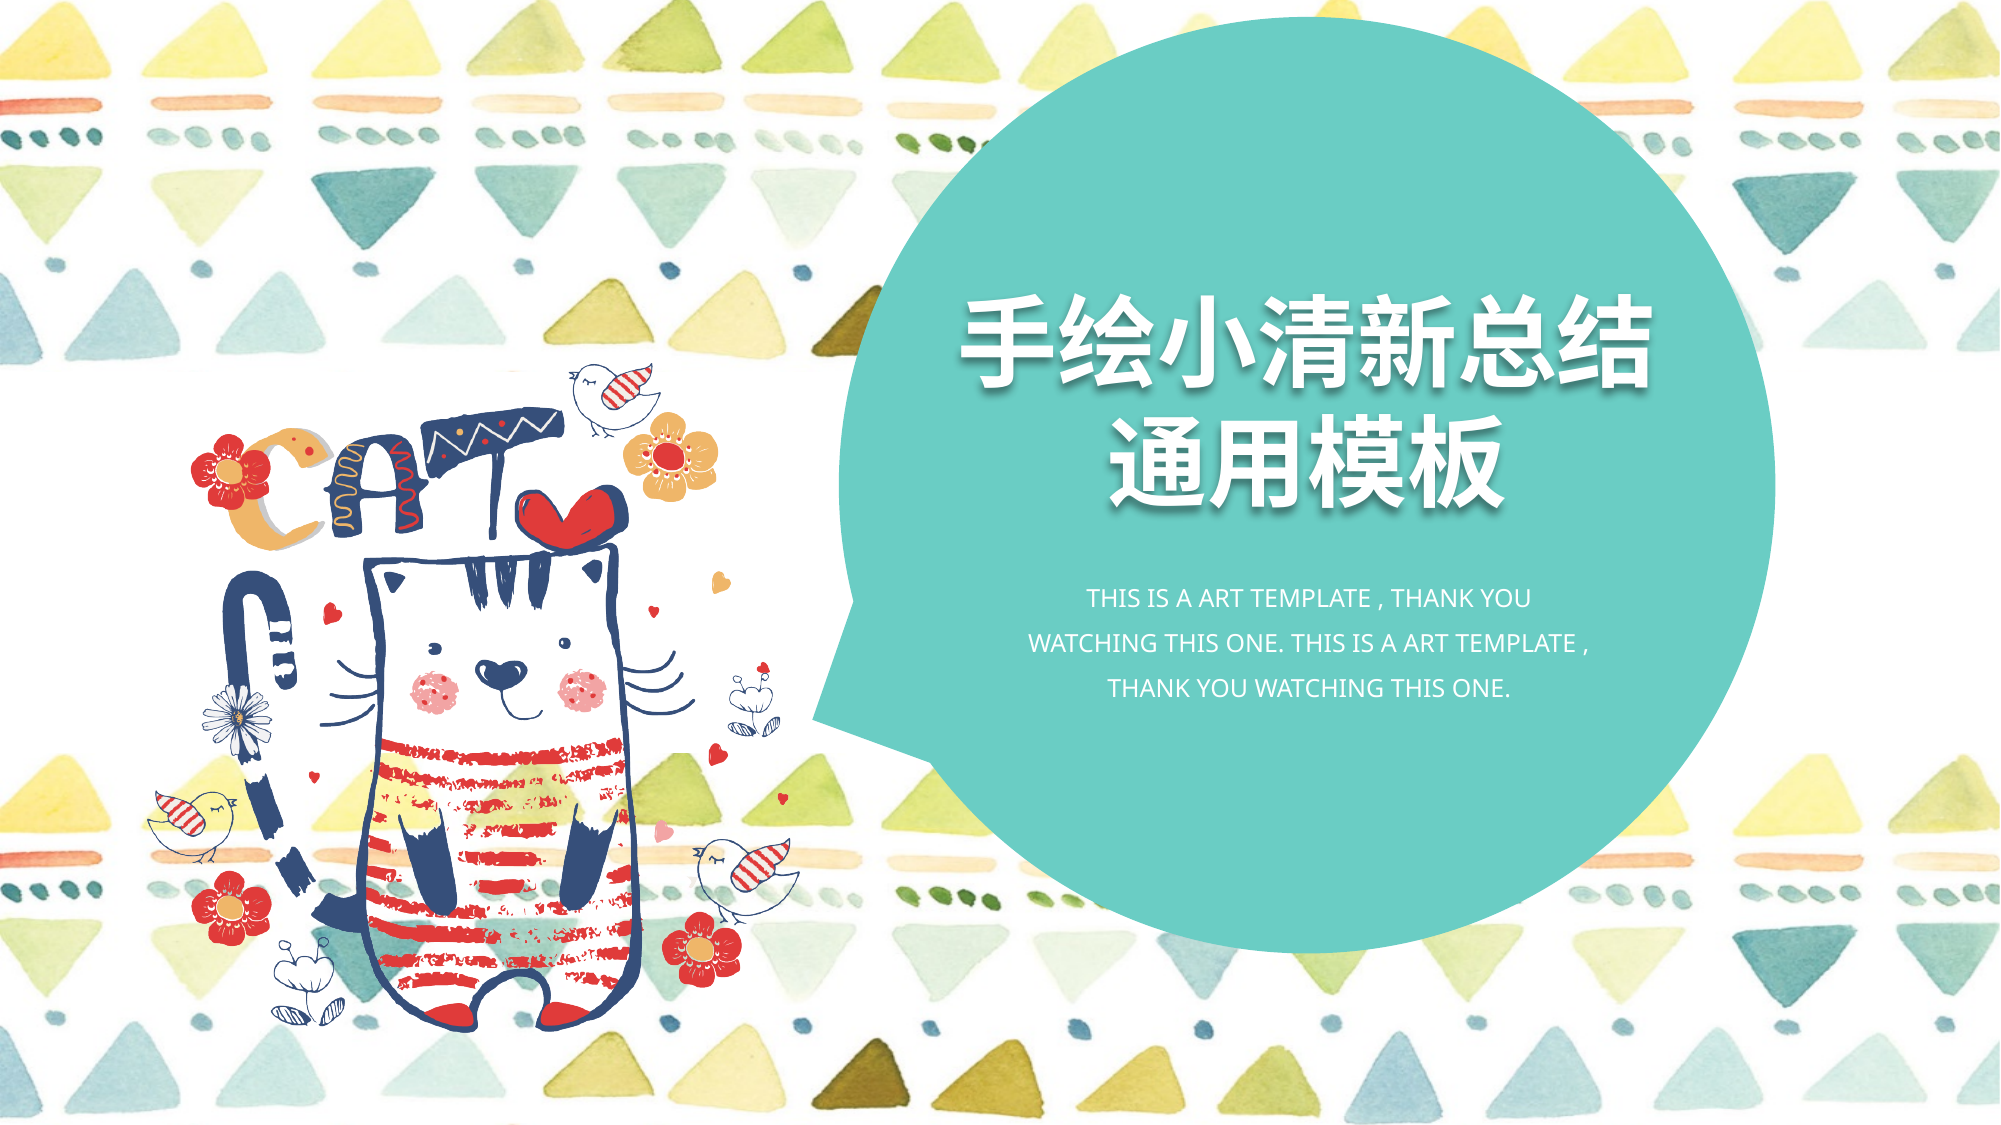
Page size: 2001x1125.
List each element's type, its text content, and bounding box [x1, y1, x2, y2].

text_box THIS IS A ART TEMPLATE , THANK YOU WATCHING THIS ONE. THIS IS A ART TEMPLATE , THANK YOU WATCHING THIS ONE. [1012, 560, 1607, 710]
picture [0, 0, 2000, 1125]
text_box 手绘小清新总结通用模板 [899, 372, 1715, 527]
text_box [821, 372, 1777, 753]
